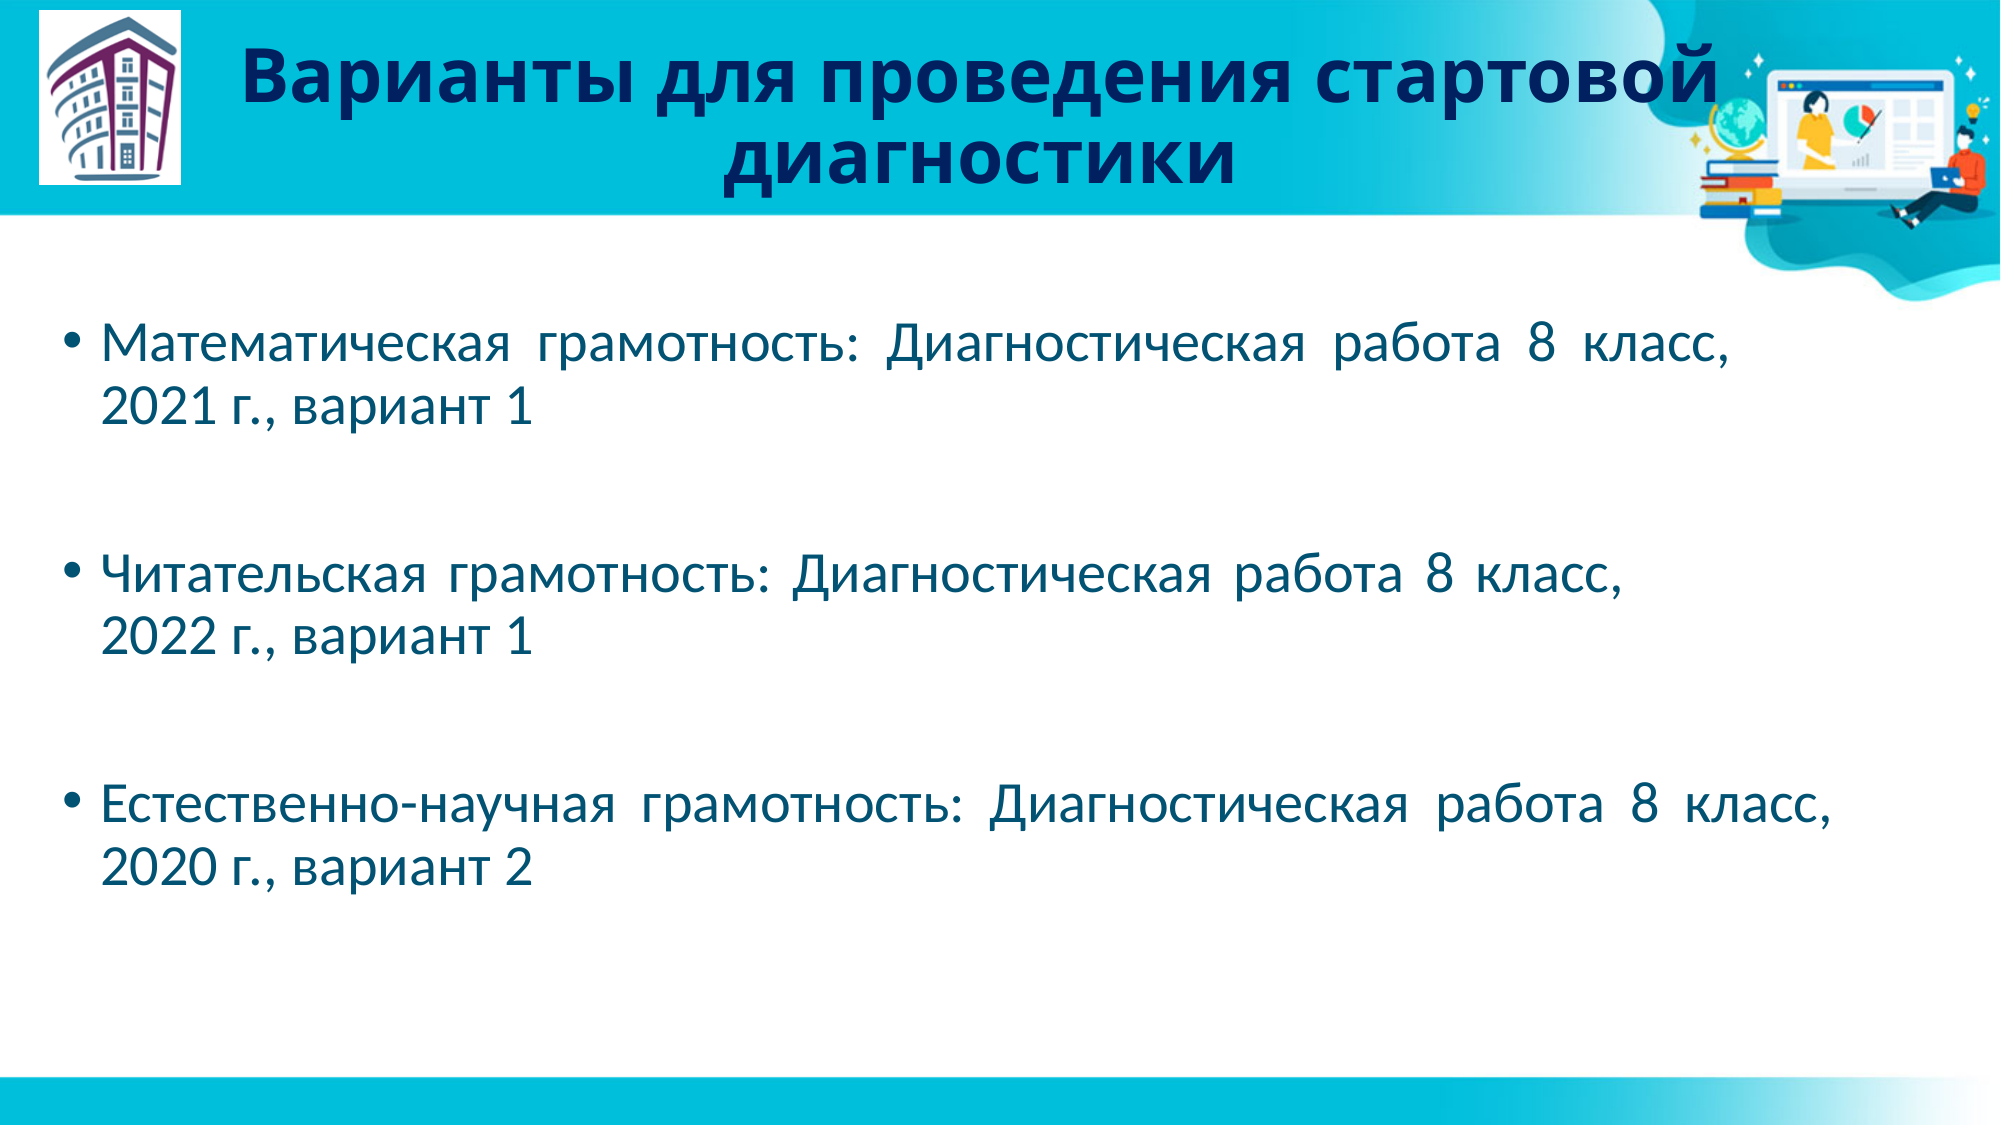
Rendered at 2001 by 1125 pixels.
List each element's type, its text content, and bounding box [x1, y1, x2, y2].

title Варианты для проведения стартовой диагностики [217, 10, 1745, 228]
list Математическая грамотность: Диагностическая работа 8 класс, 2021 г., вариант 1 Читательская грамотность: Диагностическая работа 8 класс, 2022 г., вариант 1 Естественно-научная грамотность: Диагностическая работа 8 класс, 2020 г., вариант 2 [47, 304, 1849, 1072]
picture [0, 0, 2001, 1125]
